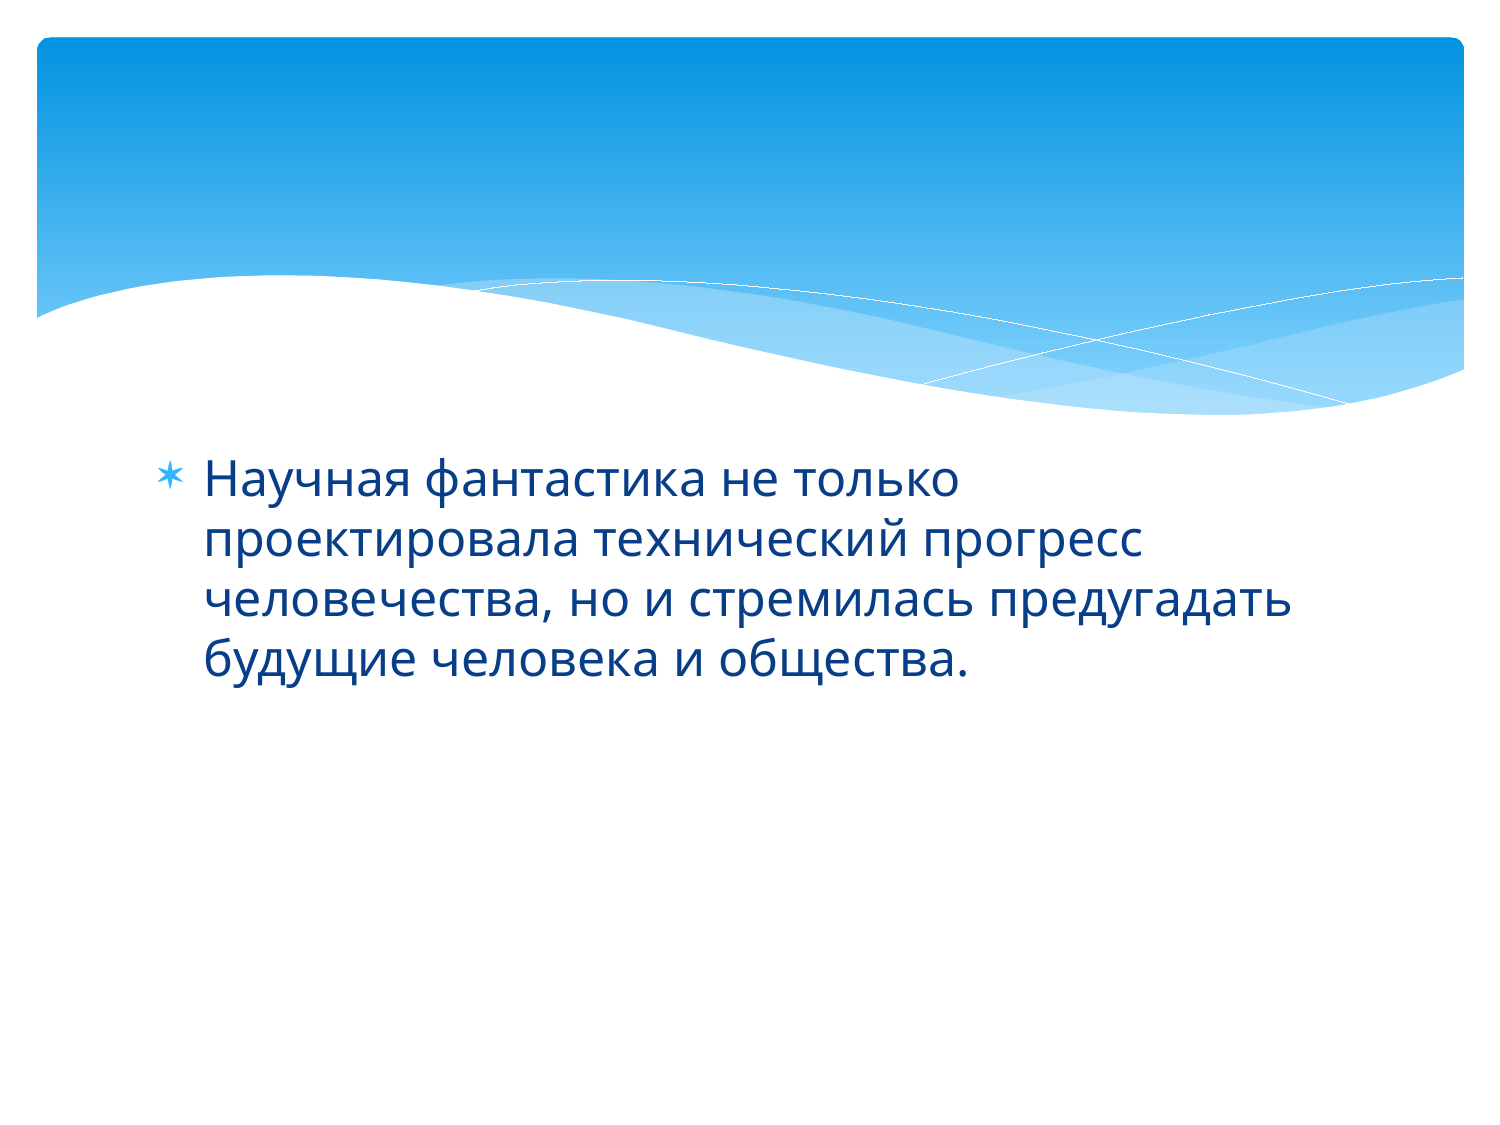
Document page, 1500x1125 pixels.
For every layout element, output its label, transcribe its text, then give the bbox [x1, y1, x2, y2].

list Научная фантастика не только проектировала технический прогресс человечества, но и стремилась предугадать будущие человека и общества. [143, 438, 1359, 1005]
